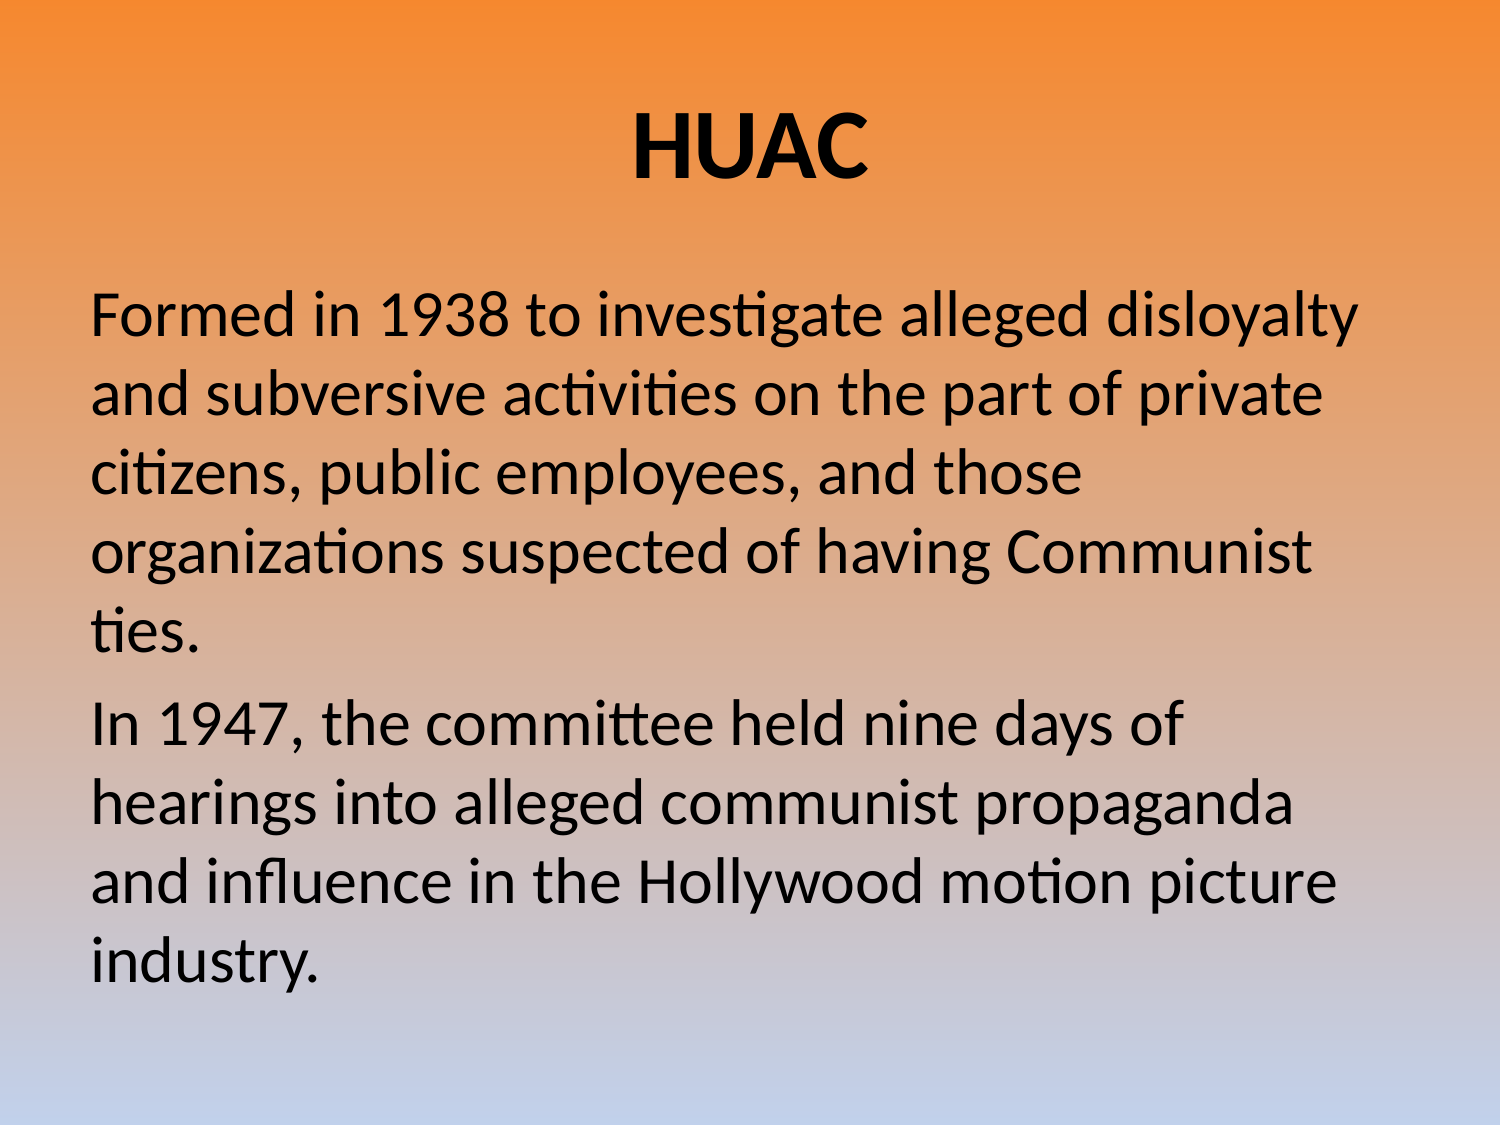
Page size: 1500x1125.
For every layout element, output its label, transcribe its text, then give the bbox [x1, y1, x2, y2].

title HUAC [75, 45, 1425, 233]
list Formed in 1938 to investigate alleged disloyalty and subversive activities on the part of private citizens, public employees, and those organizations suspected of having Communist ties. In 1947, the committee held nine days of hearings into alleged communist propaganda and influence in the Hollywood motion picture industry. [75, 262, 1425, 1005]
